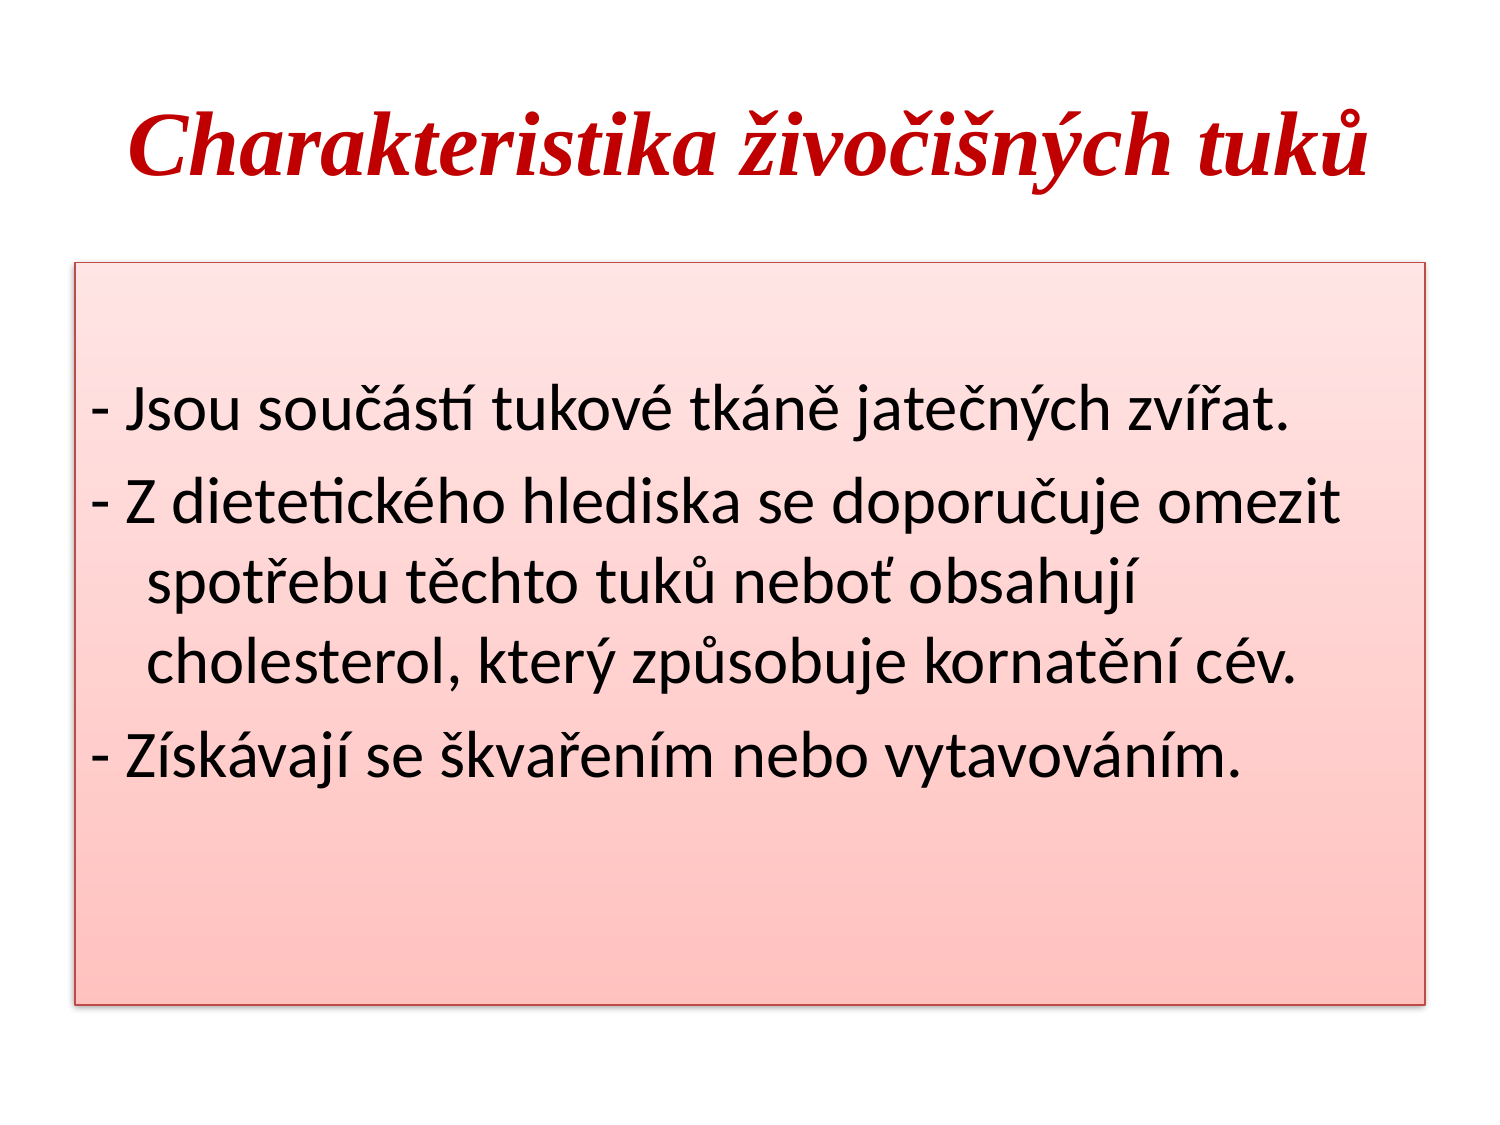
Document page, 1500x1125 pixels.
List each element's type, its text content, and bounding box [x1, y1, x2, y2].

list - Jsou součástí tukové tkáně jatečných zvířat. - Z dietetického hlediska se doporučuje omezit spotřebu těchto tuků neboť obsahují cholesterol, který způsobuje kornatění cév. - Získávají se škvařením nebo vytavováním. [74, 262, 1426, 1006]
title Charakteristika živočišných tuků [75, 45, 1425, 233]
